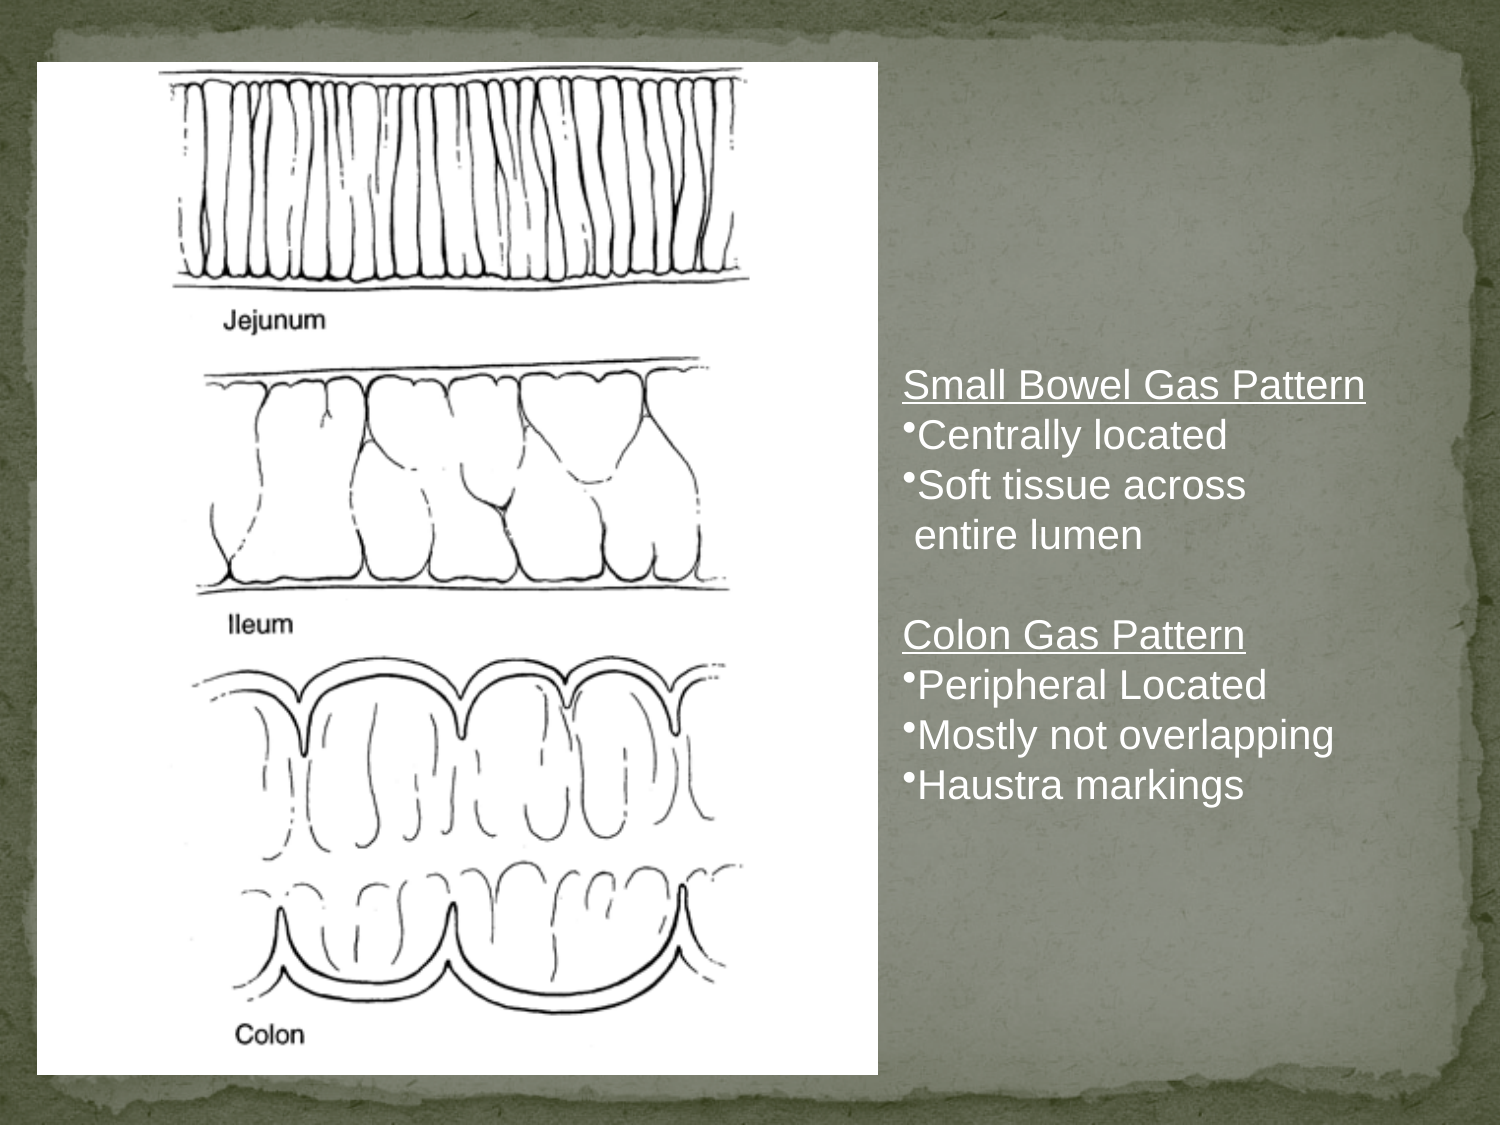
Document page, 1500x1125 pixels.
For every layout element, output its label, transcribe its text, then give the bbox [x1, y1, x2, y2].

picture [37, 62, 878, 1075]
text_box Small Bowel Gas Pattern Centrally located Soft tissue across entire lumen Colon Gas Pattern Peripheral Located Mostly not overlapping Haustra markings [887, 350, 1393, 815]
